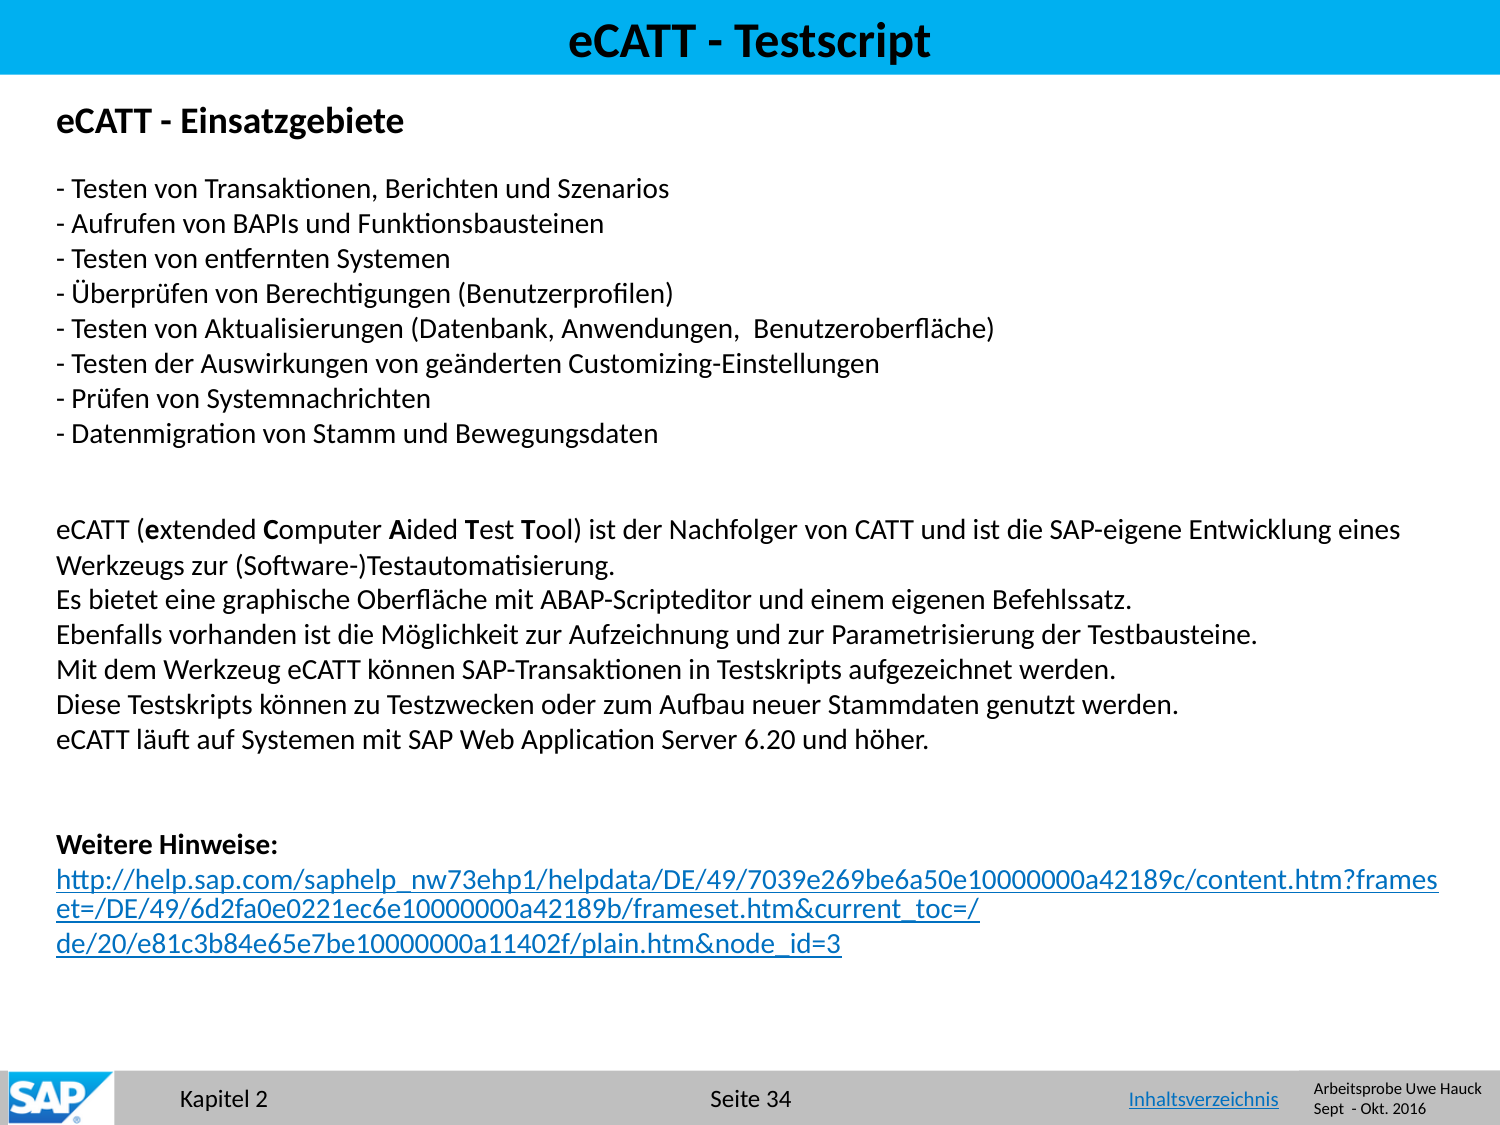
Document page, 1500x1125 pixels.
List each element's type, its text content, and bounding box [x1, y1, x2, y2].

text_box eCATT - Testscript [0, 0, 1500, 75]
text_box - Testen von Transaktionen, Berichten und Szenarios - Aufrufen von BAPIs und Funktionsbausteinen - Testen von entfernten Systemen - Überprüfen von Berechtigungen (Benutzerprofilen) - Testen von Aktualisierungen (Datenbank, Anwendungen, Benutzeroberfläche) - Testen der Auswirkungen von geänderten Customizing-Einstellungen - Prüfen von Systemnachrichten - Datenmigration von Stamm und Bewegungsdaten [41, 162, 1104, 457]
text_box eCATT (extended Computer Aided Test Tool) ist der Nachfolger von CATT und ist die SAP-eigene Entwicklung eines Werkzeugs zur (Software-)Testautomatisierung. Es bietet eine graphische Oberfläche mit ABAP-Scripteditor und einem eigenen Befehlssatz. Ebenfalls vorhanden ist die Möglichkeit zur Aufzeichnung und zur Parametrisierung der Testbausteine. Mit dem Werkzeug eCATT können SAP-Transaktionen in Testskripts aufgezeichnet werden. Diese Testskripts können zu Testzwecken oder zum Aufbau neuer Stammdaten genutzt werden. eCATT läuft auf Systemen mit SAP Web Application Server 6.20 und höher. Weitere Hinweise: http://help.sap.com/saphelp_nw73ehp1/helpdata/DE/49/7039e269be6a50e10000000a42189c/content.htm?frameset=/DE/49/6d2fa0e0221ec6e10000000a42189b/frameset.htm&current_toc=/de/20/e81c3b84e65e7be10000000a11402f/plain.htm&node_id=3 [41, 503, 1459, 973]
text_box eCATT - Einsatzgebiete [41, 88, 1168, 149]
text_box Arbeitsprobe Uwe Hauck Sept - Okt. 2016 [1299, 1070, 1500, 1125]
picture [7, 1070, 115, 1125]
text_box Kapitel 2 Seite 34 [165, 1075, 1105, 1120]
text_box Inhaltsverzeichnis [1106, 1078, 1299, 1118]
text_box [115, 1070, 1299, 1125]
text_box [0, 1070, 6, 1125]
